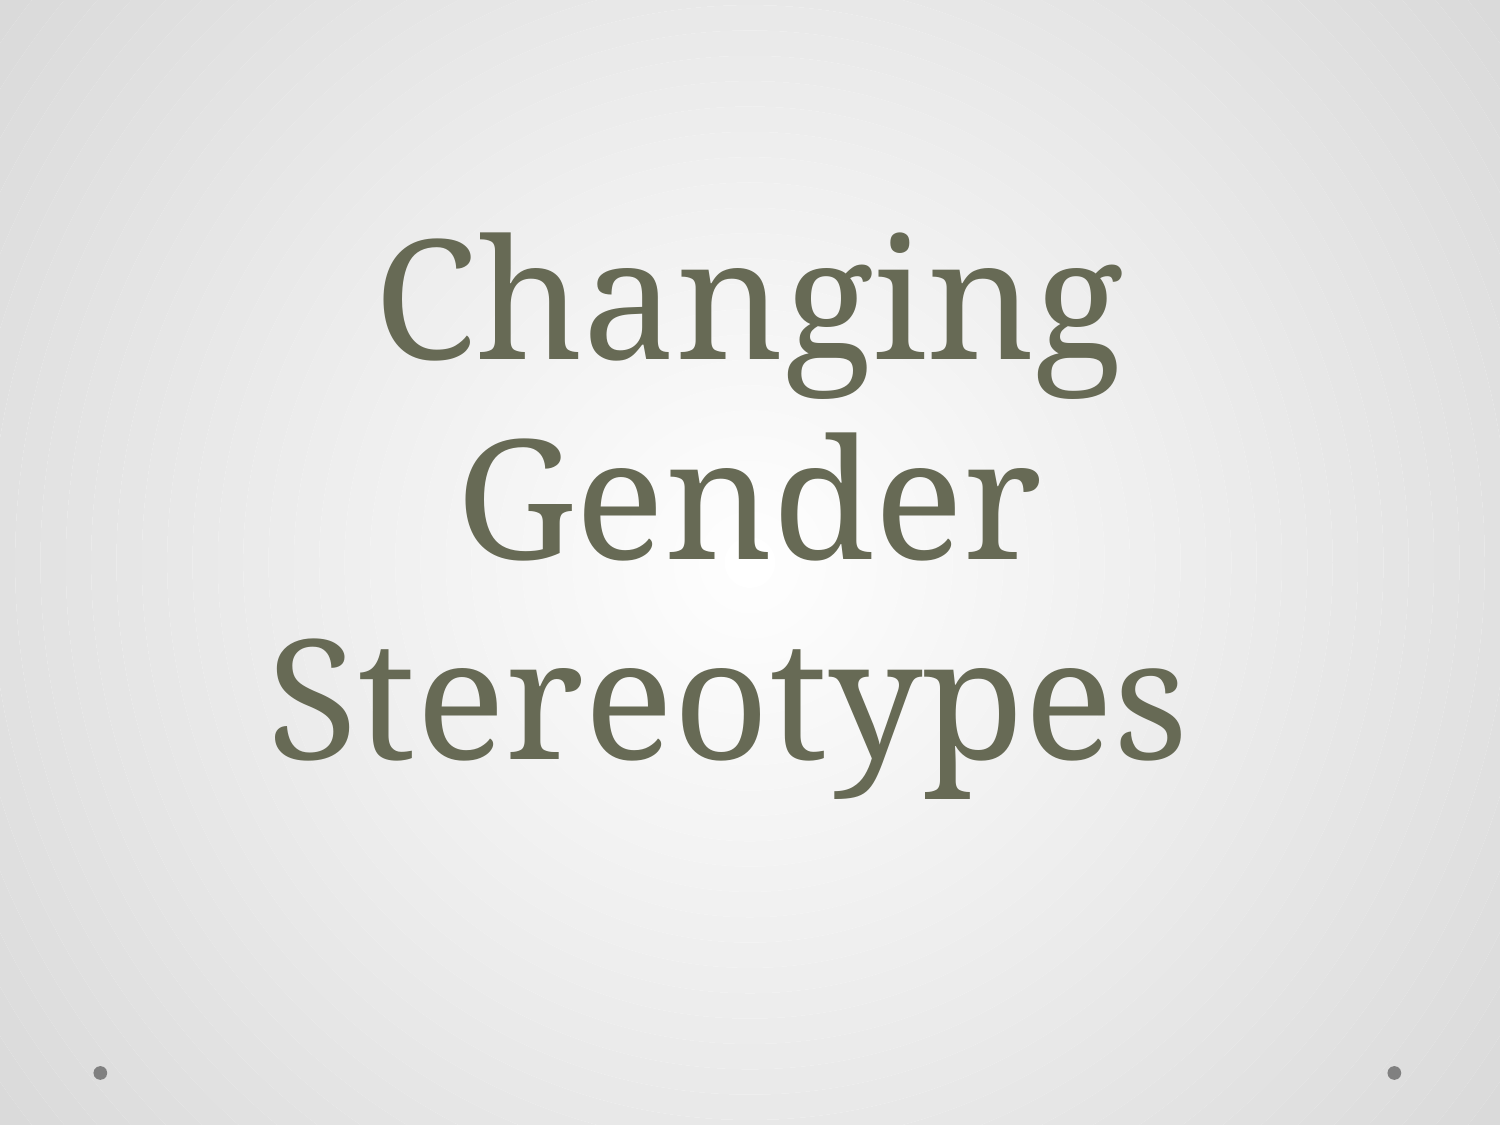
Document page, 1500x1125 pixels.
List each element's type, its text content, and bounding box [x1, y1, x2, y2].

title Changing Gender Stereotypes [112, 99, 1388, 800]
